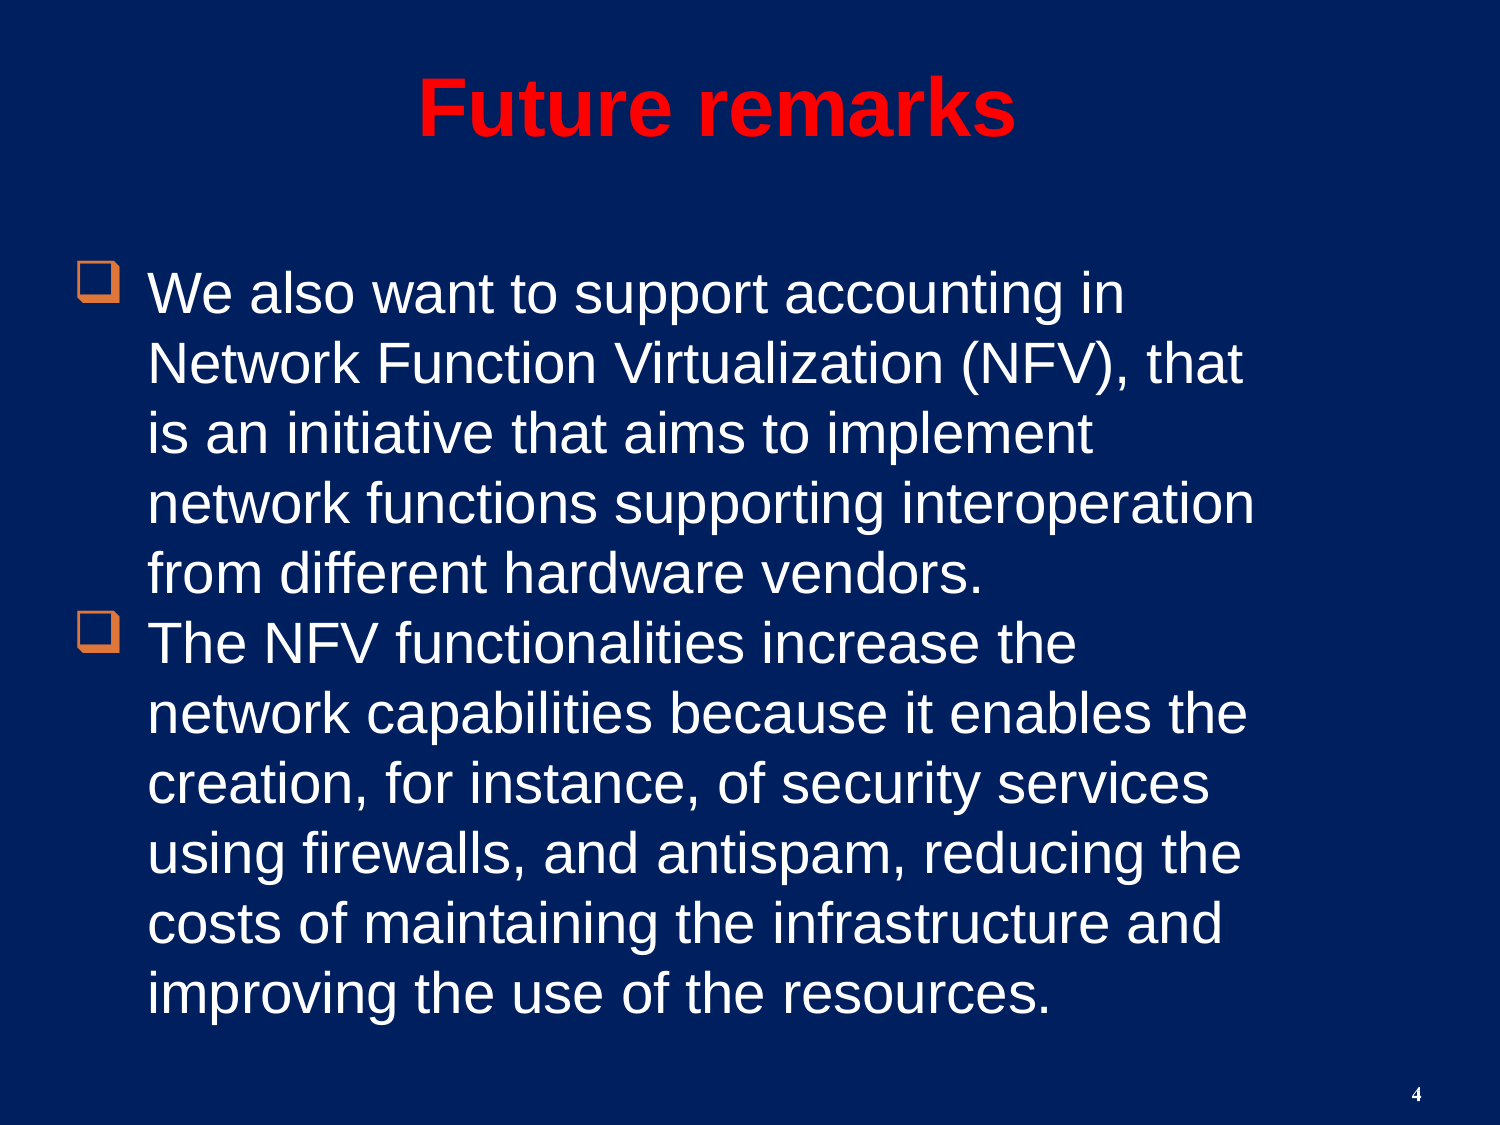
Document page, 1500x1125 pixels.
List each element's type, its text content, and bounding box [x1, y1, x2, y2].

text_box Future remarks [70, 53, 1363, 154]
text_box [1412, 1087, 1422, 1102]
text_box We also want to support accounting in Network Function Virtualization (NFV), that is an initiative that aims to implement network functions supporting interoperation from different hardware vendors. The NFV functionalities increase the network capabilities because it enables the creation, for instance, of security services using firewalls, and antispam, reducing the costs of maintaining the infrastructure and improving the use of the resources. [70, 254, 1421, 1095]
